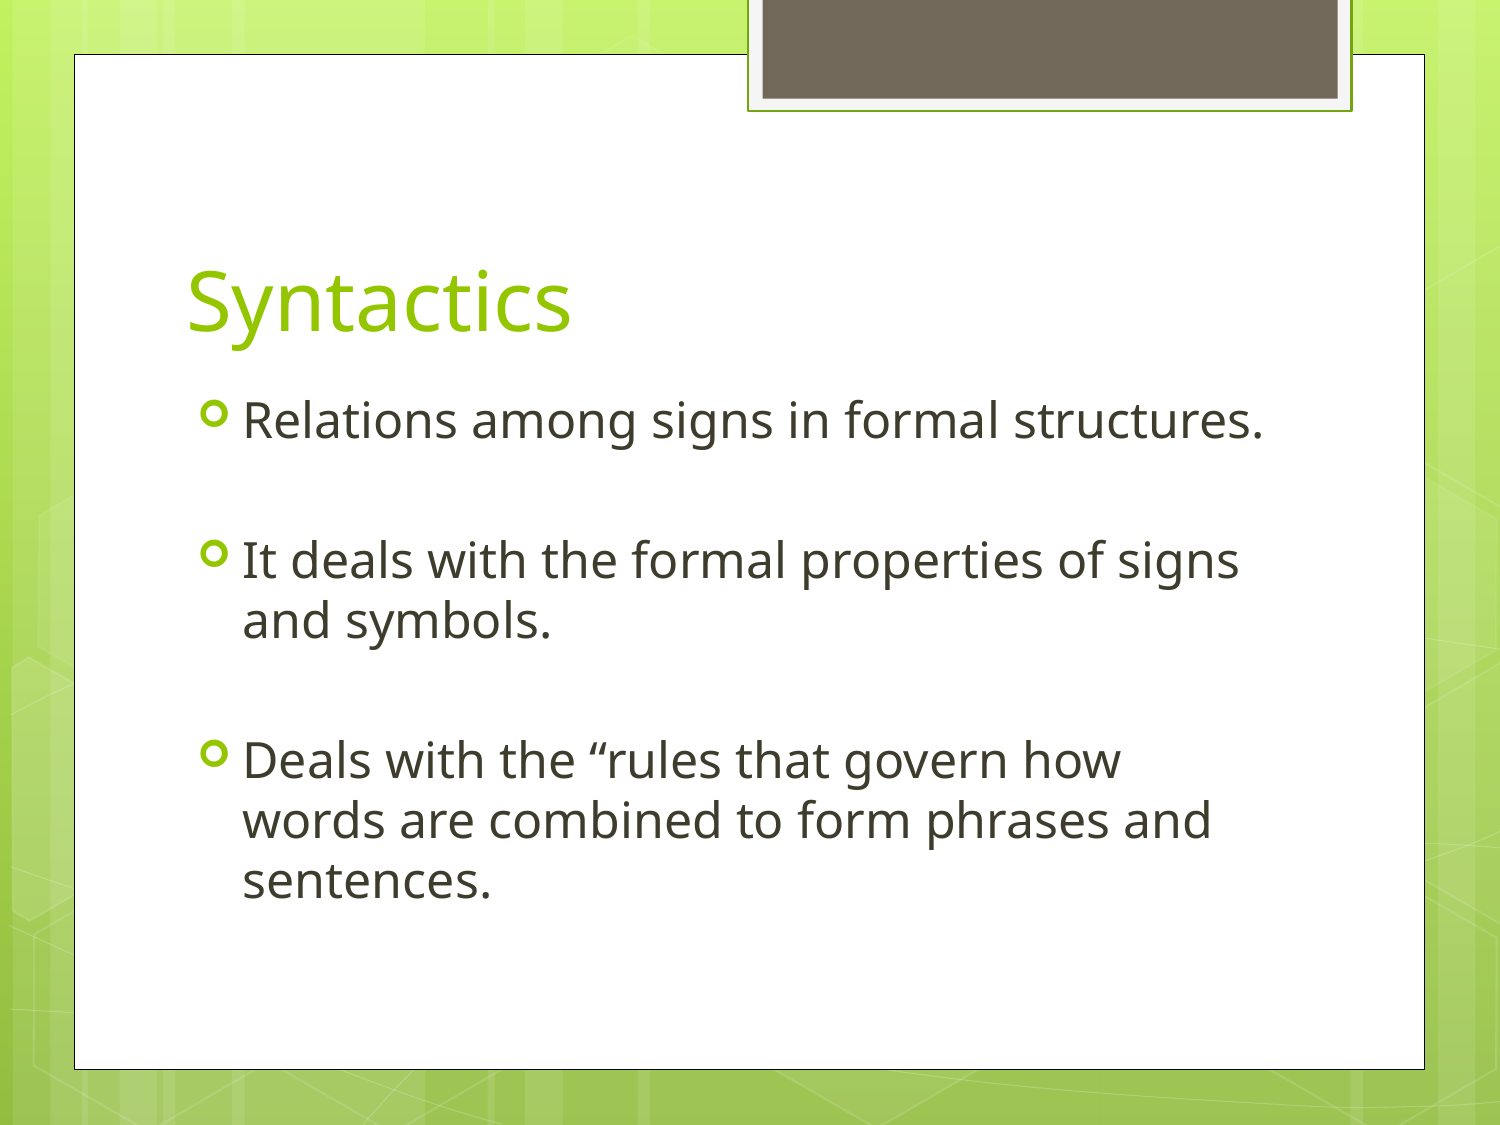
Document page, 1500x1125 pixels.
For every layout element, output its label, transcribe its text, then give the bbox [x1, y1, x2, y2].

title Syntactics [171, 168, 1324, 357]
list Relations among signs in formal structures. It deals with the formal properties of signs and symbols. Deals with the “rules that govern how words are combined to form phrases and sentences. [171, 381, 1283, 957]
